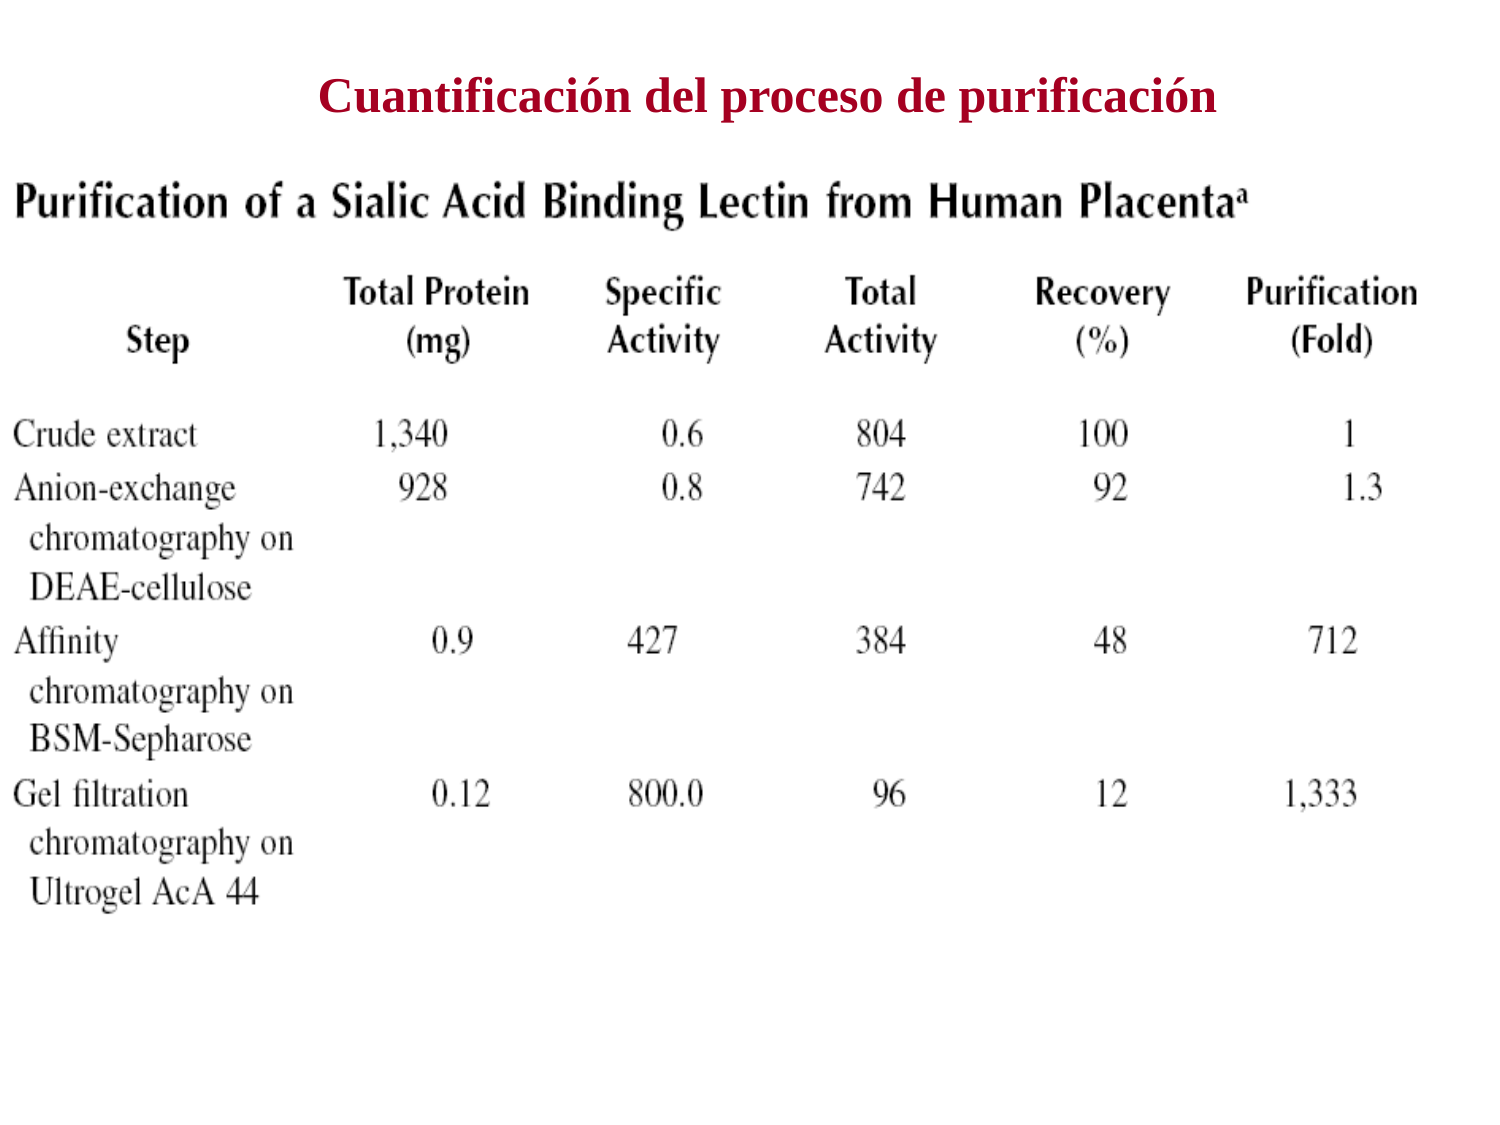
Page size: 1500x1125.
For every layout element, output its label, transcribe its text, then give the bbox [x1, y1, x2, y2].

text_box Cuantificación del proceso de purificación [171, 54, 1365, 130]
picture [0, 173, 1460, 950]
